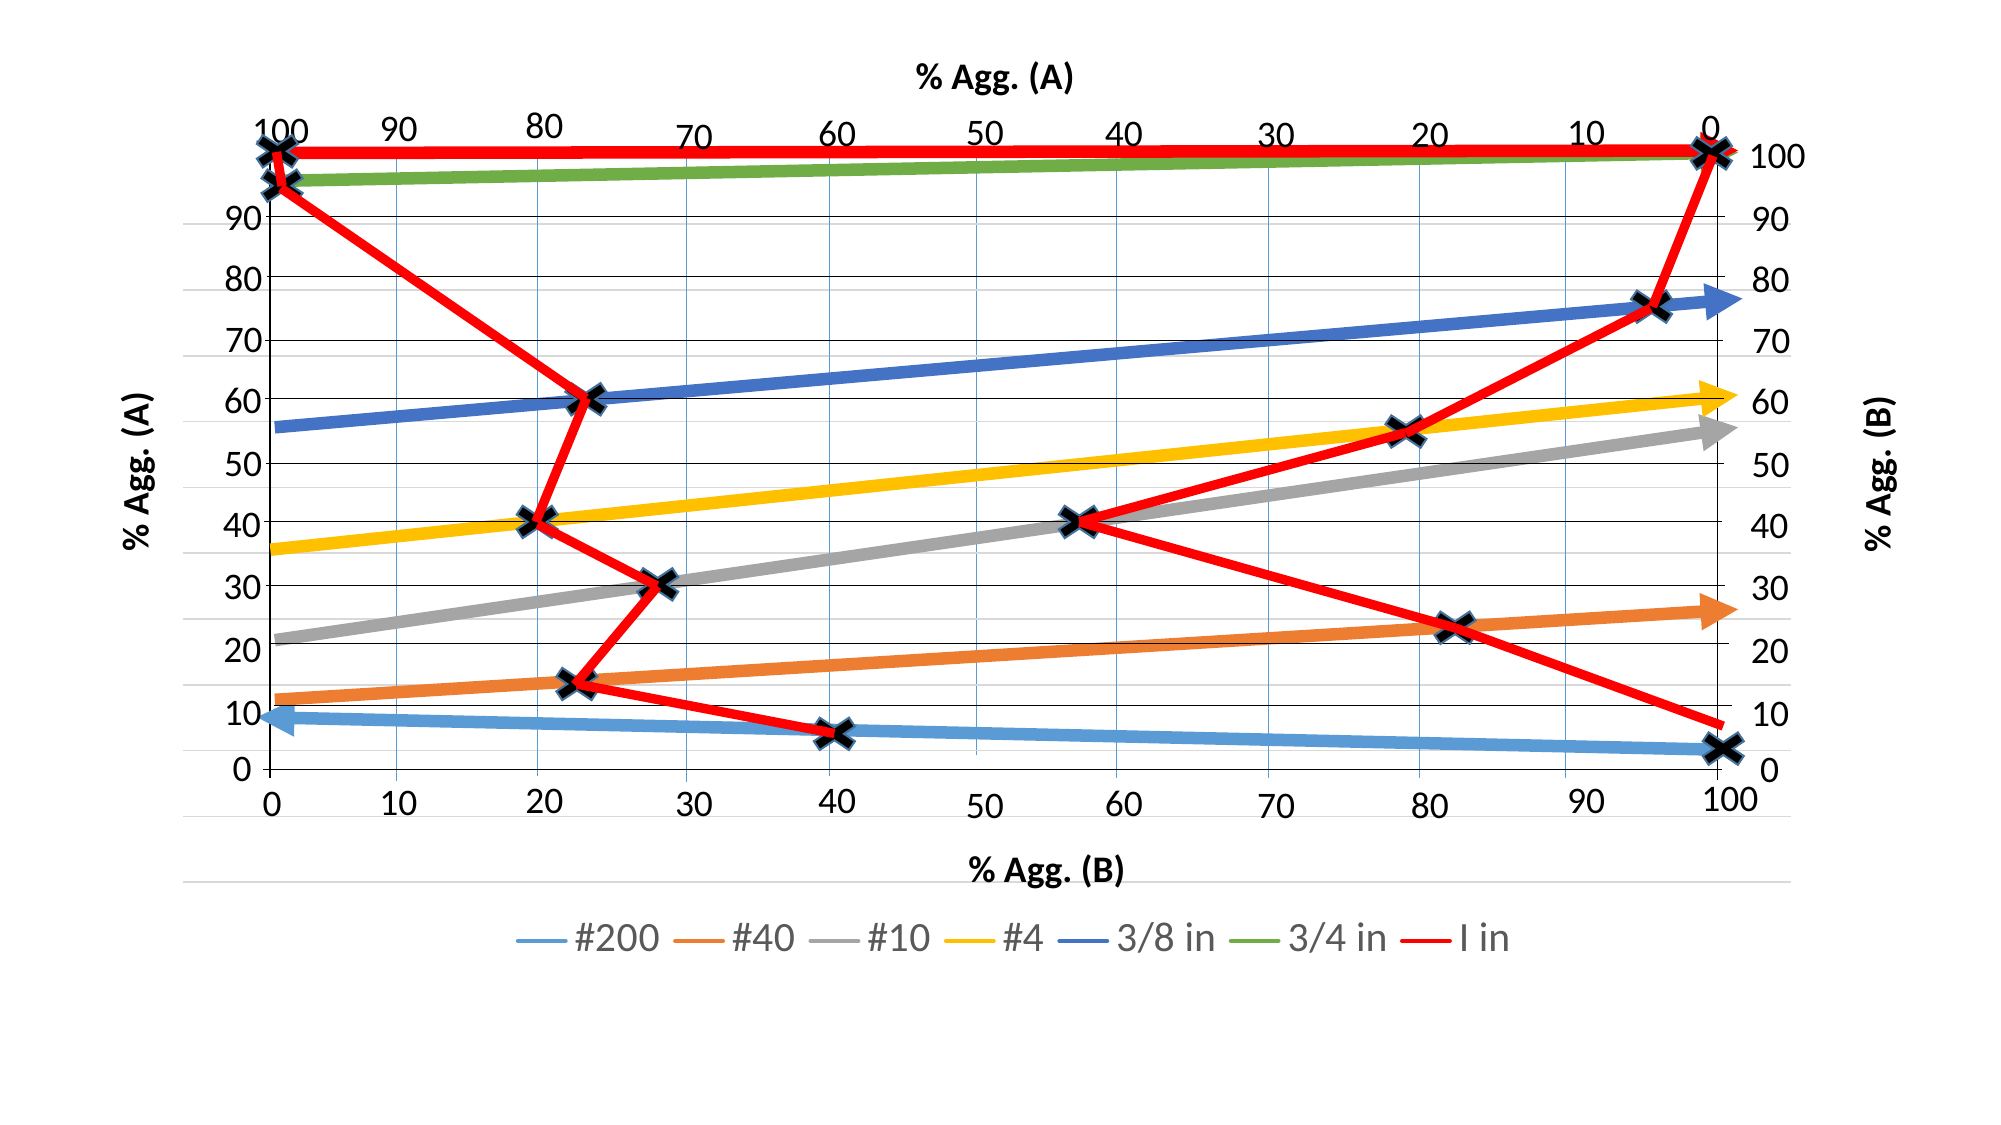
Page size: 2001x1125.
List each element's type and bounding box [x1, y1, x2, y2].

text_box [1079, 432, 1406, 522]
text_box [1652, 155, 1713, 307]
text_box [535, 398, 587, 522]
text_box [576, 683, 835, 734]
text_box [1079, 521, 1456, 628]
text_box [537, 524, 658, 586]
text_box [574, 586, 658, 685]
text_box [1455, 627, 1706, 737]
text_box [276, 151, 283, 187]
text_box [1405, 308, 1651, 434]
text_box [280, 188, 586, 399]
text_box [101, 44, 1907, 977]
